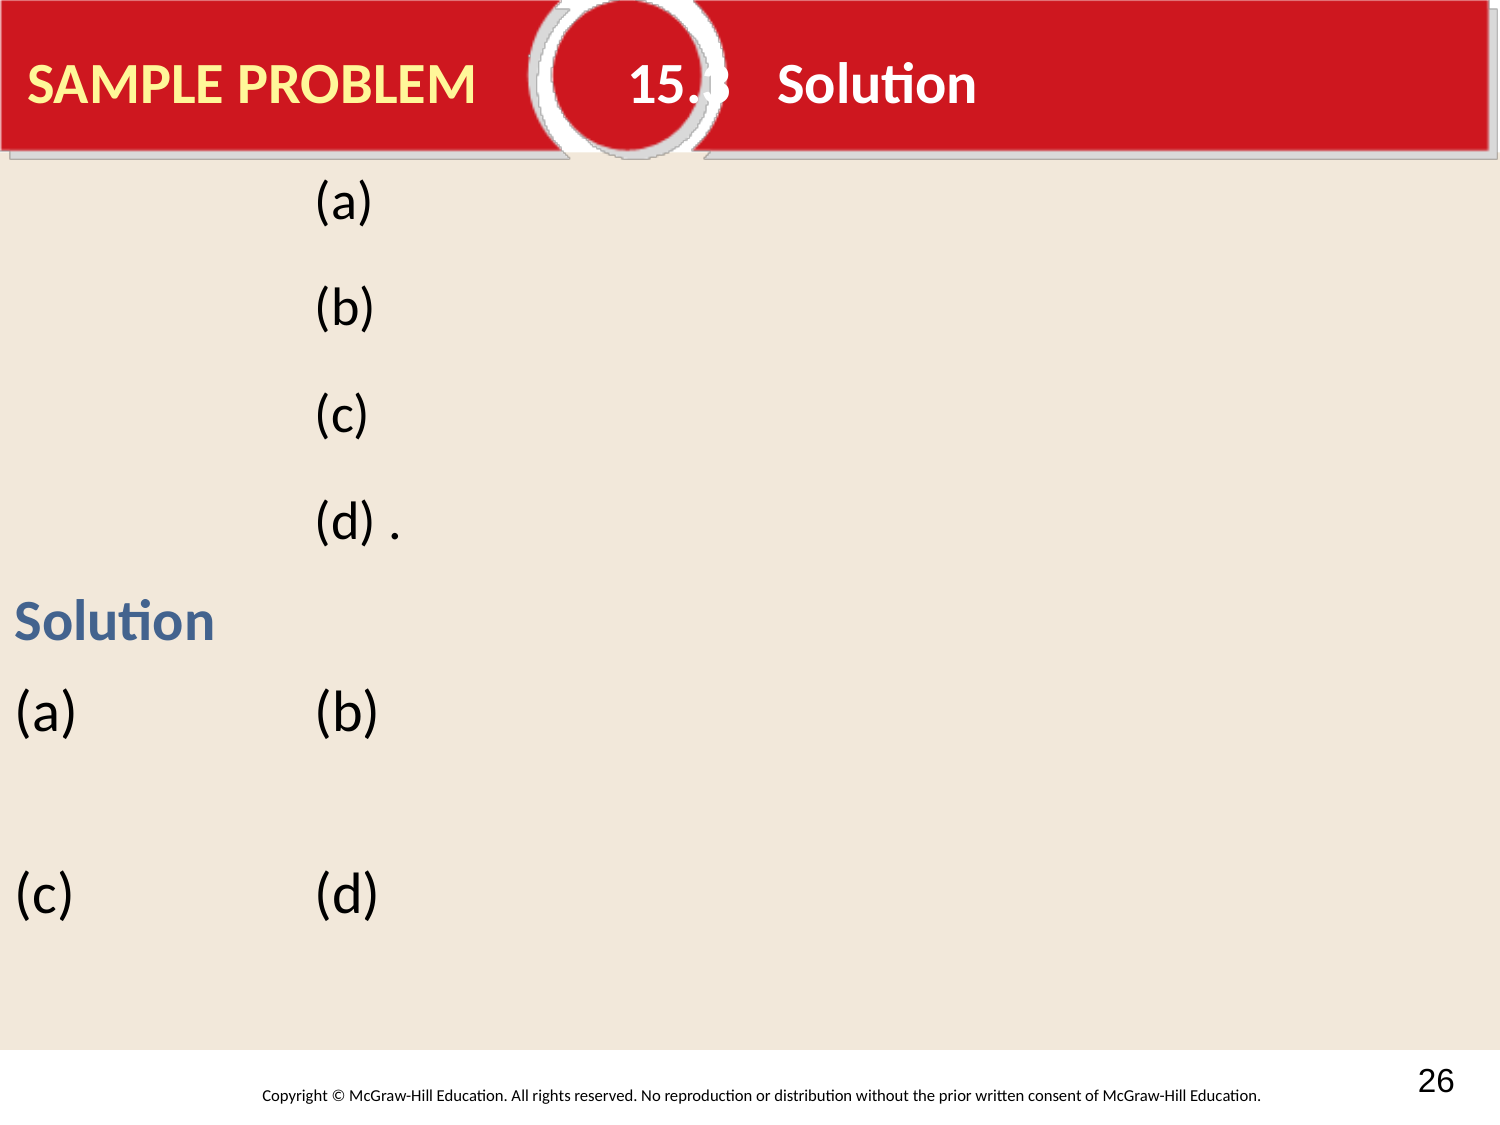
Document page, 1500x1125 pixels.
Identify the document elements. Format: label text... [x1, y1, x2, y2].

picture [0, 0, 1500, 162]
title SAMPLE PROBLEM 15.3 Solution [12, 37, 1475, 125]
